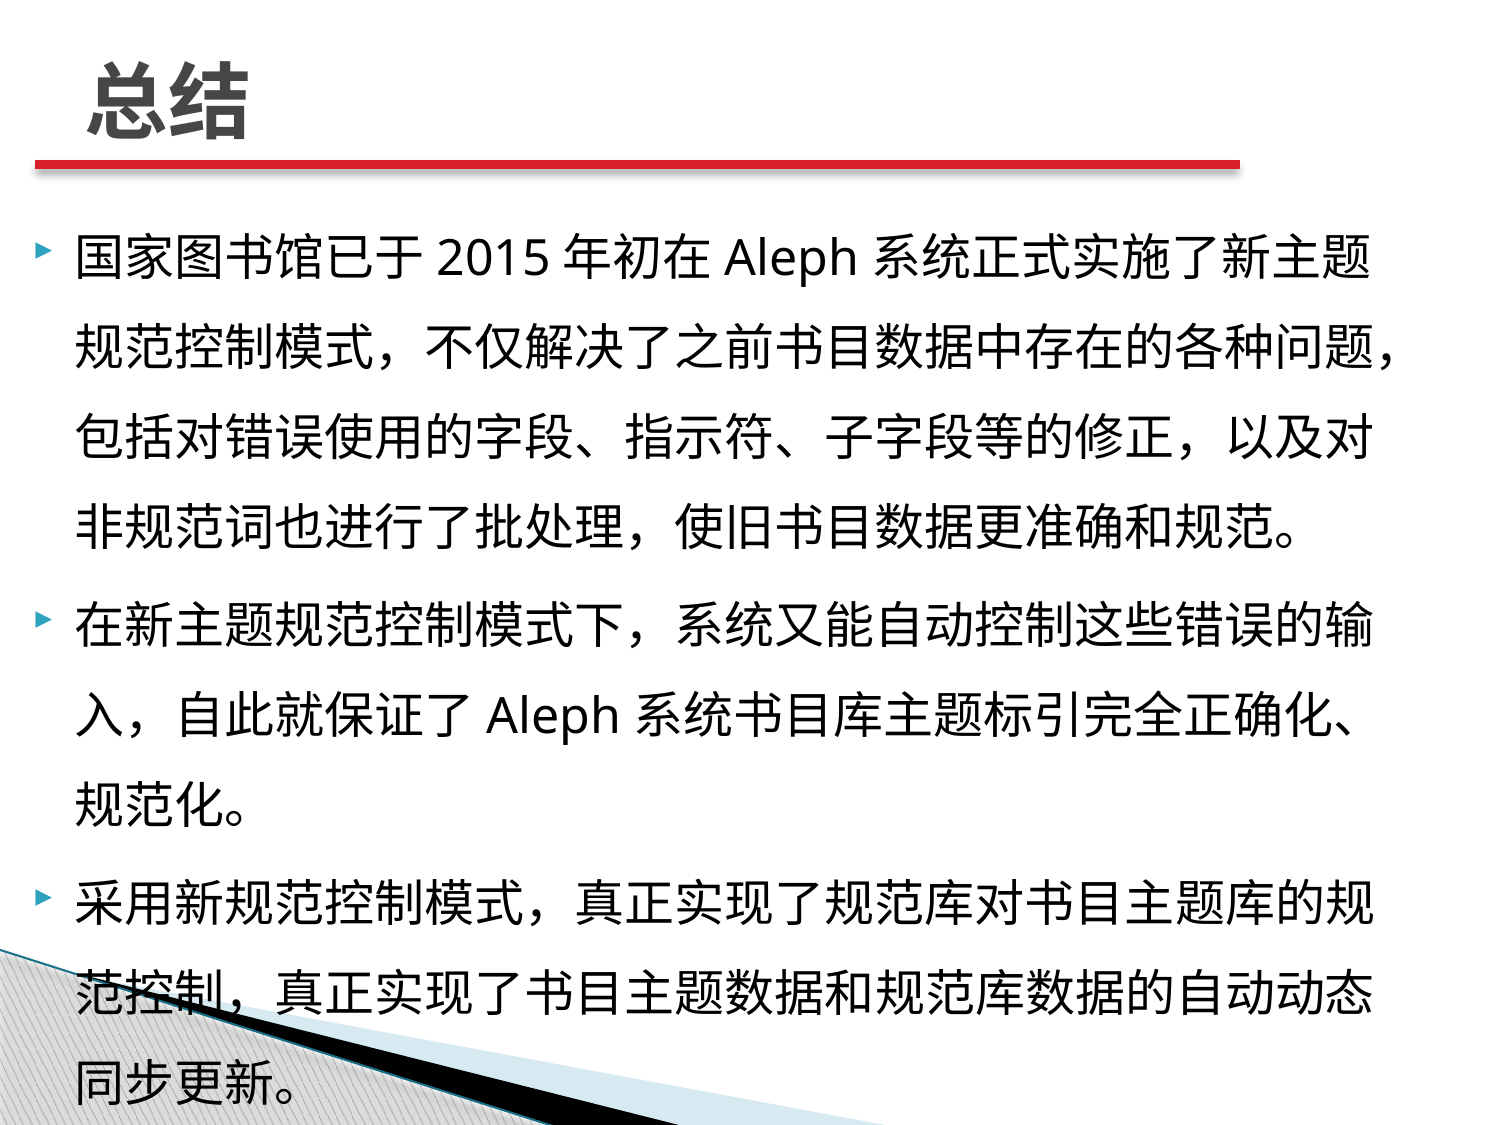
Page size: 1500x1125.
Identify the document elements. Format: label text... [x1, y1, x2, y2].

text_box 总结 [70, 35, 1125, 160]
list 国家图书馆已于2015年初在Aleph系统正式实施了新主题规范控制模式，不仅解决了之前书目数据中存在的各种问题，包括对错误使用的字段、指示符、子字段等的修正，以及对非规范词也进行了批处理，使旧书目数据更准确和规范。 在新主题规范控制模式下，系统又能自动控制这些错误的输入，自此就保证了Aleph系统书目库主题标引完全正确化、规范化。 采用新规范控制模式，真正实现了规范库对书目主题库的规范控制，真正实现了书目主题数据和规范库数据的自动动态同步更新。 [0, 187, 1407, 1102]
